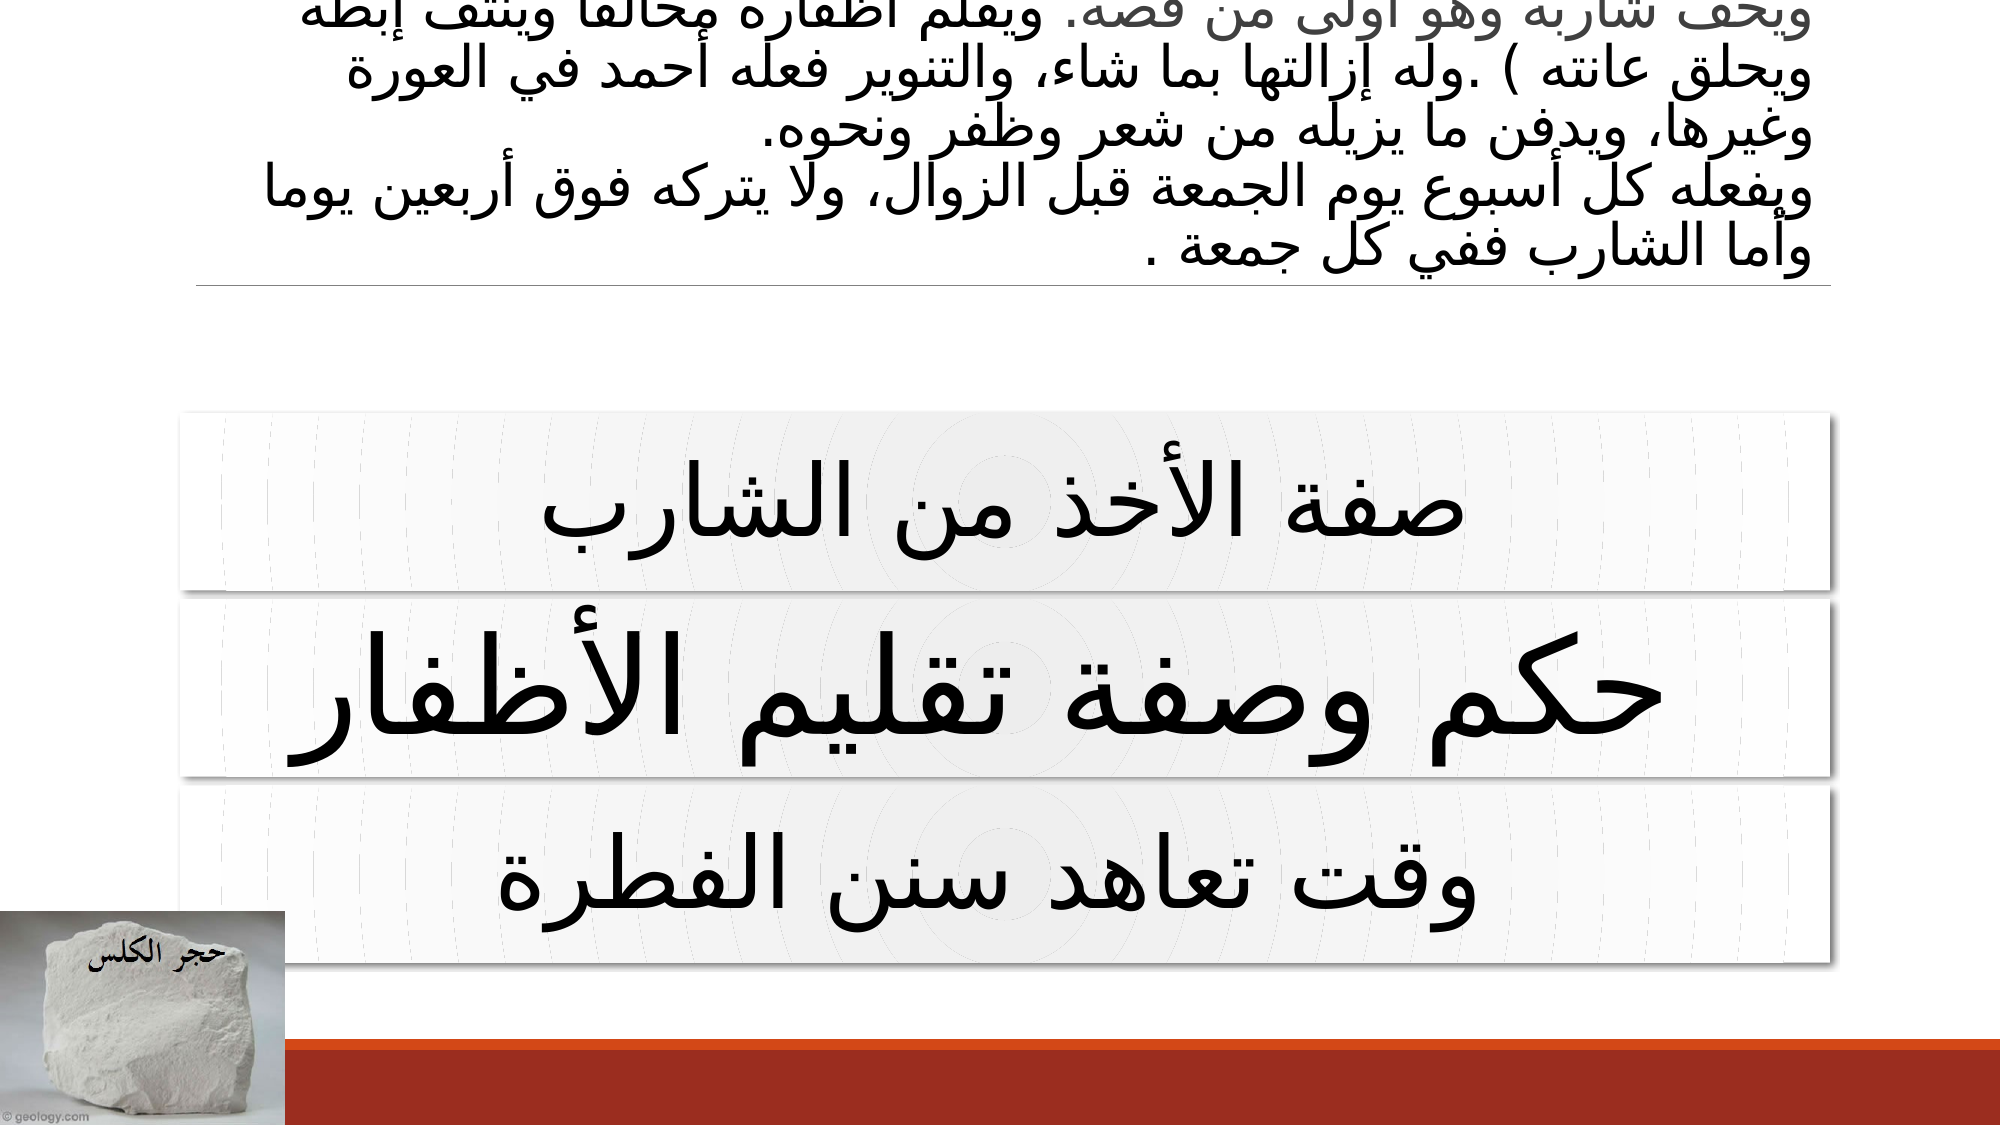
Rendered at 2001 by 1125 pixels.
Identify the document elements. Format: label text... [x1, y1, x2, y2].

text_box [179, 412, 1831, 964]
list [154, 317, 1851, 1042]
picture [0, 911, 285, 1125]
title ويحف شاربه وهو أولى من قصه. ويقلم أظفاره مخالفا وينتف إبطه ويحلق عانته ) .وله إزالتها بما شاء، والتنوير فعله أحمد في العورة وغيرها، ويدفن ما يزيله من شعر وظفر ونحوه. ويفعله كل أسبوع يوم الجمعة قبل الزوال، ولا يتركه فوق أربعين يوما وأما الشارب ففي كل جمعة . [180, 47, 1830, 285]
